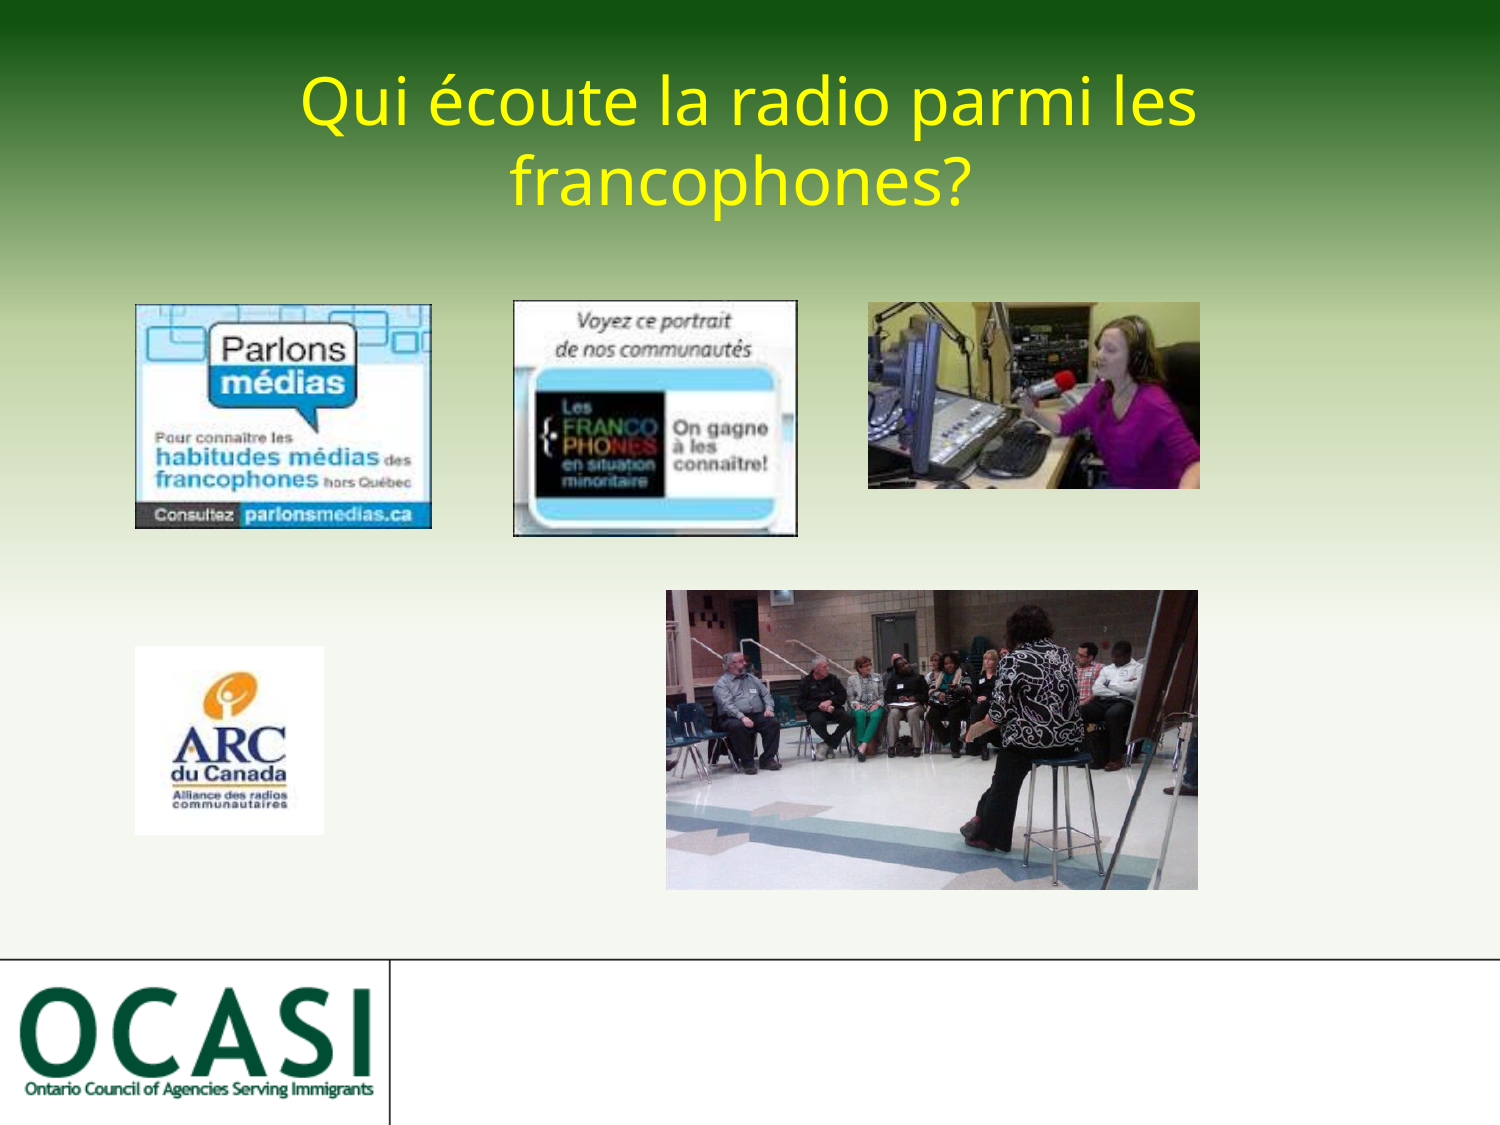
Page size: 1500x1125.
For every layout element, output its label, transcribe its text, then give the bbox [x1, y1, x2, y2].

picture [0, 0, 1500, 1125]
title Qui écoute la radio parmi les francophones? [75, 45, 1425, 233]
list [513, 299, 798, 537]
